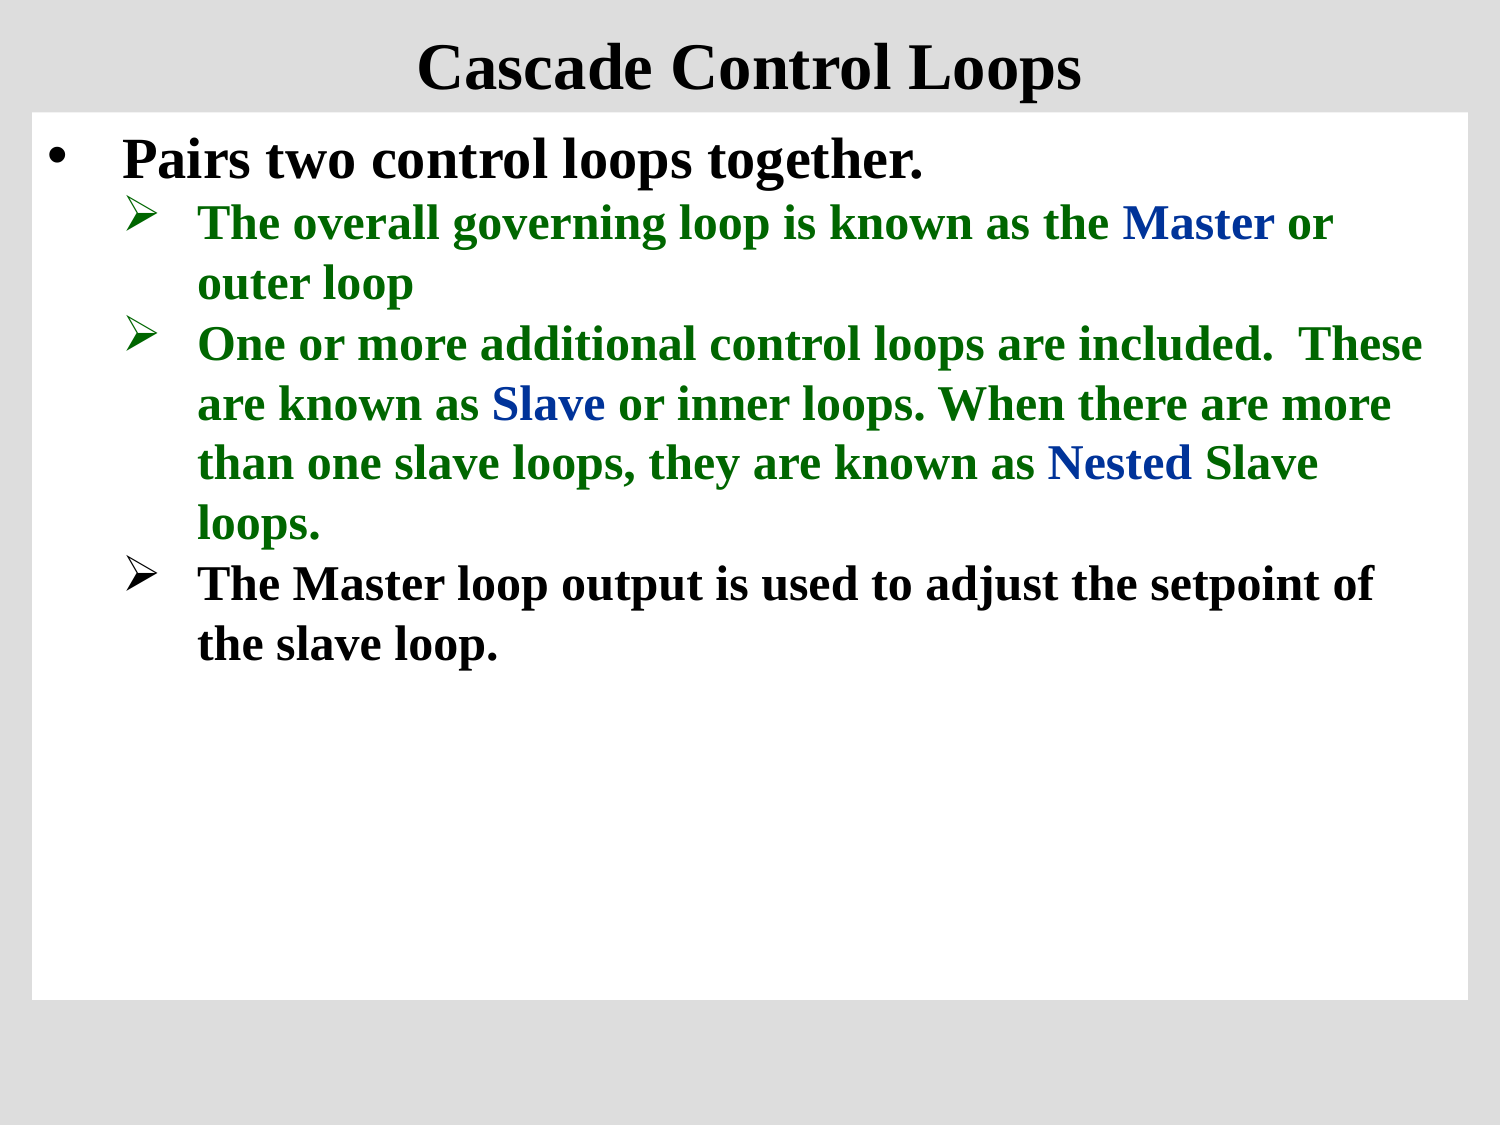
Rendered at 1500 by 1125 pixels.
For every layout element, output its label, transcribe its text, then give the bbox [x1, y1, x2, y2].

title Cascade Control Loops [43, 12, 1457, 112]
subtitle Pairs two control loops together. The overall governing loop is known as the Master or outer loop One or more additional control loops are included. These are known as Slave or inner loops. When there are more than one slave loops, they are known as Nested Slave loops. The Master loop output is used to adjust the setpoint of the slave loop. [32, 112, 1468, 1000]
